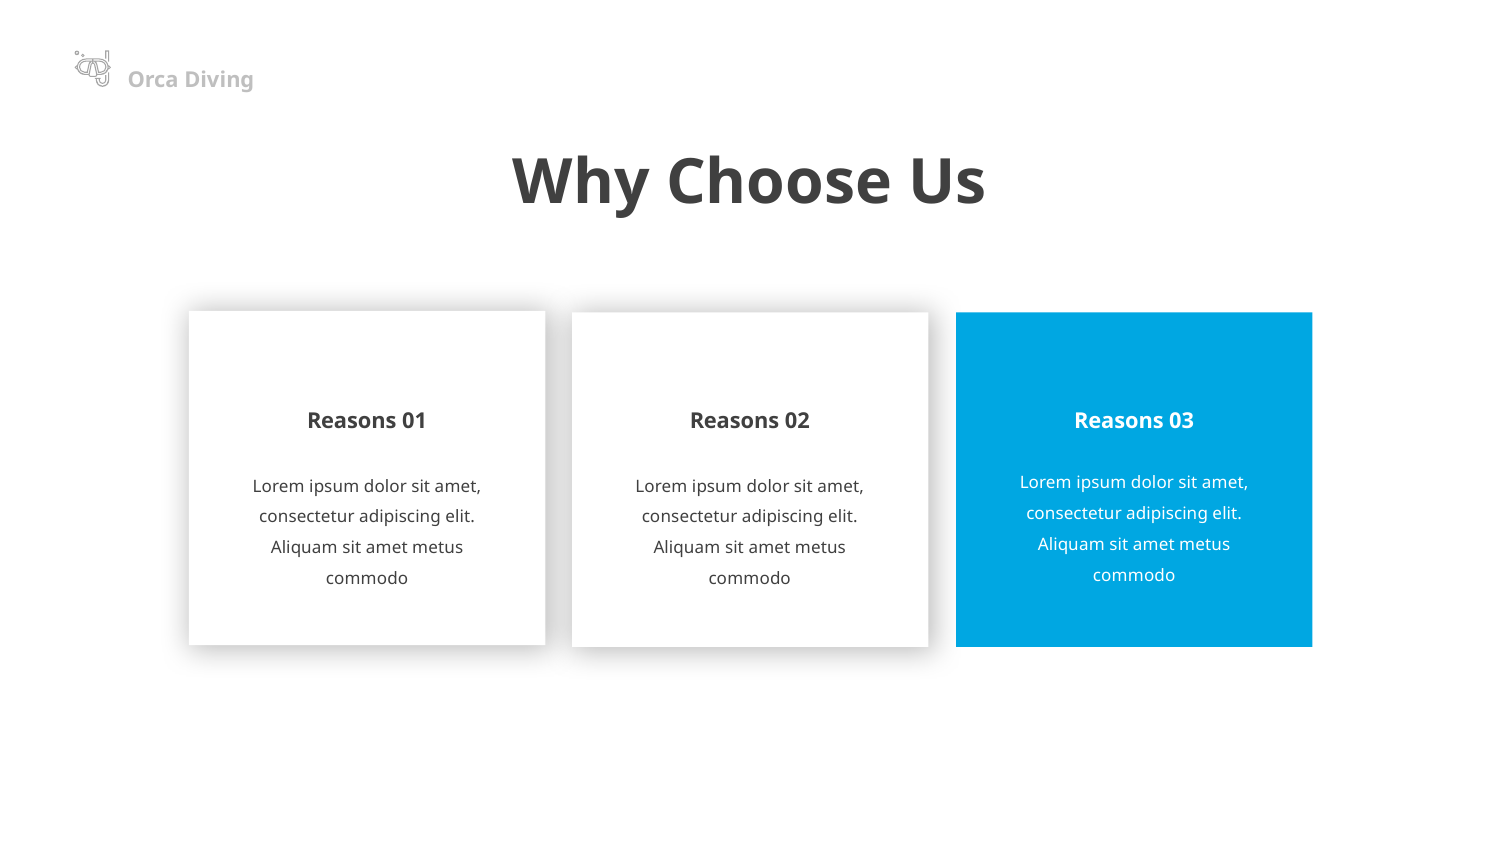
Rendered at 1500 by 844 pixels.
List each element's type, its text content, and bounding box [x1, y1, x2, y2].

text_box Lorem ipsum dolor sit amet, consectetur adipiscing elit. Aliquam sit amet metus commodo [597, 457, 903, 596]
text_box Reasons 01 [214, 399, 521, 441]
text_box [74, 50, 324, 99]
text_box Lorem ipsum dolor sit amet, consectetur adipiscing elit. Aliquam sit amet metus commodo [214, 457, 521, 596]
text_box [571, 311, 929, 648]
text_box [188, 310, 546, 646]
text_box Reasons 02 [597, 399, 903, 441]
text_box Reasons 03 [981, 399, 1288, 441]
text_box Why Choose Us [405, 133, 1095, 224]
text_box Lorem ipsum dolor sit amet, consectetur adipiscing elit. Aliquam sit amet metus commodo [981, 453, 1288, 592]
text_box [955, 311, 1313, 648]
